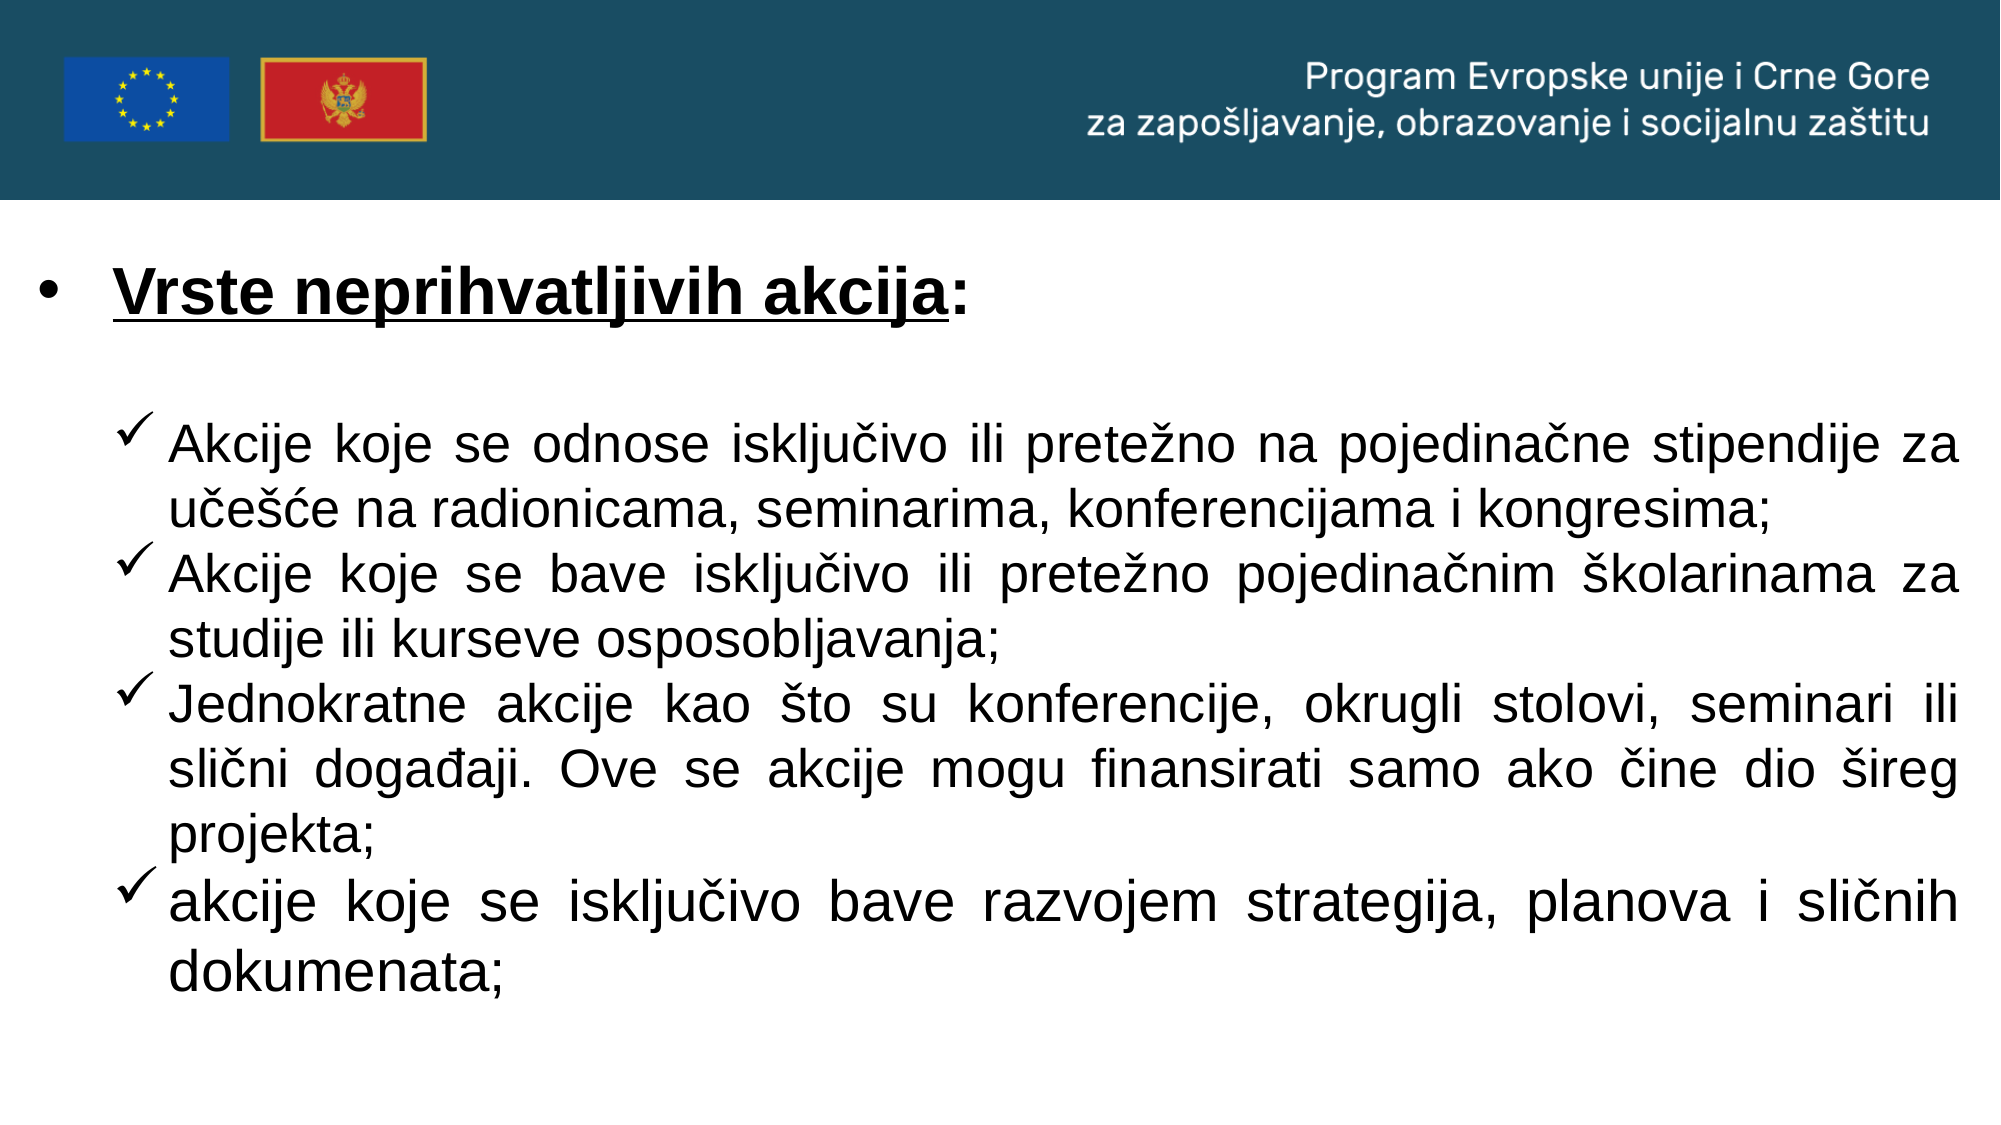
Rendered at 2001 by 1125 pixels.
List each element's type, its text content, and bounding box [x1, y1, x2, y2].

picture [0, 0, 2000, 200]
text_box Vrste neprihvatljivih akcija: Akcije koje se odnose isključivo ili pretežno na pojedinačne stipendije za učešće na radionicama, seminarima, konferencijama i kongresima; Akcije koje se bave isključivo ili pretežno pojedinačnim školarinama za studije ili kurseve osposobljavanja; Jednokratne akcije kao što su konferencije, okrugli stolovi, seminari ili slični događaji. Ove se akcije mogu finansirati samo ako čine dio šireg projekta; akcije koje se isključivo bave razvojem strategija, planova i sličnih dokumenata; [22, 240, 1978, 1011]
